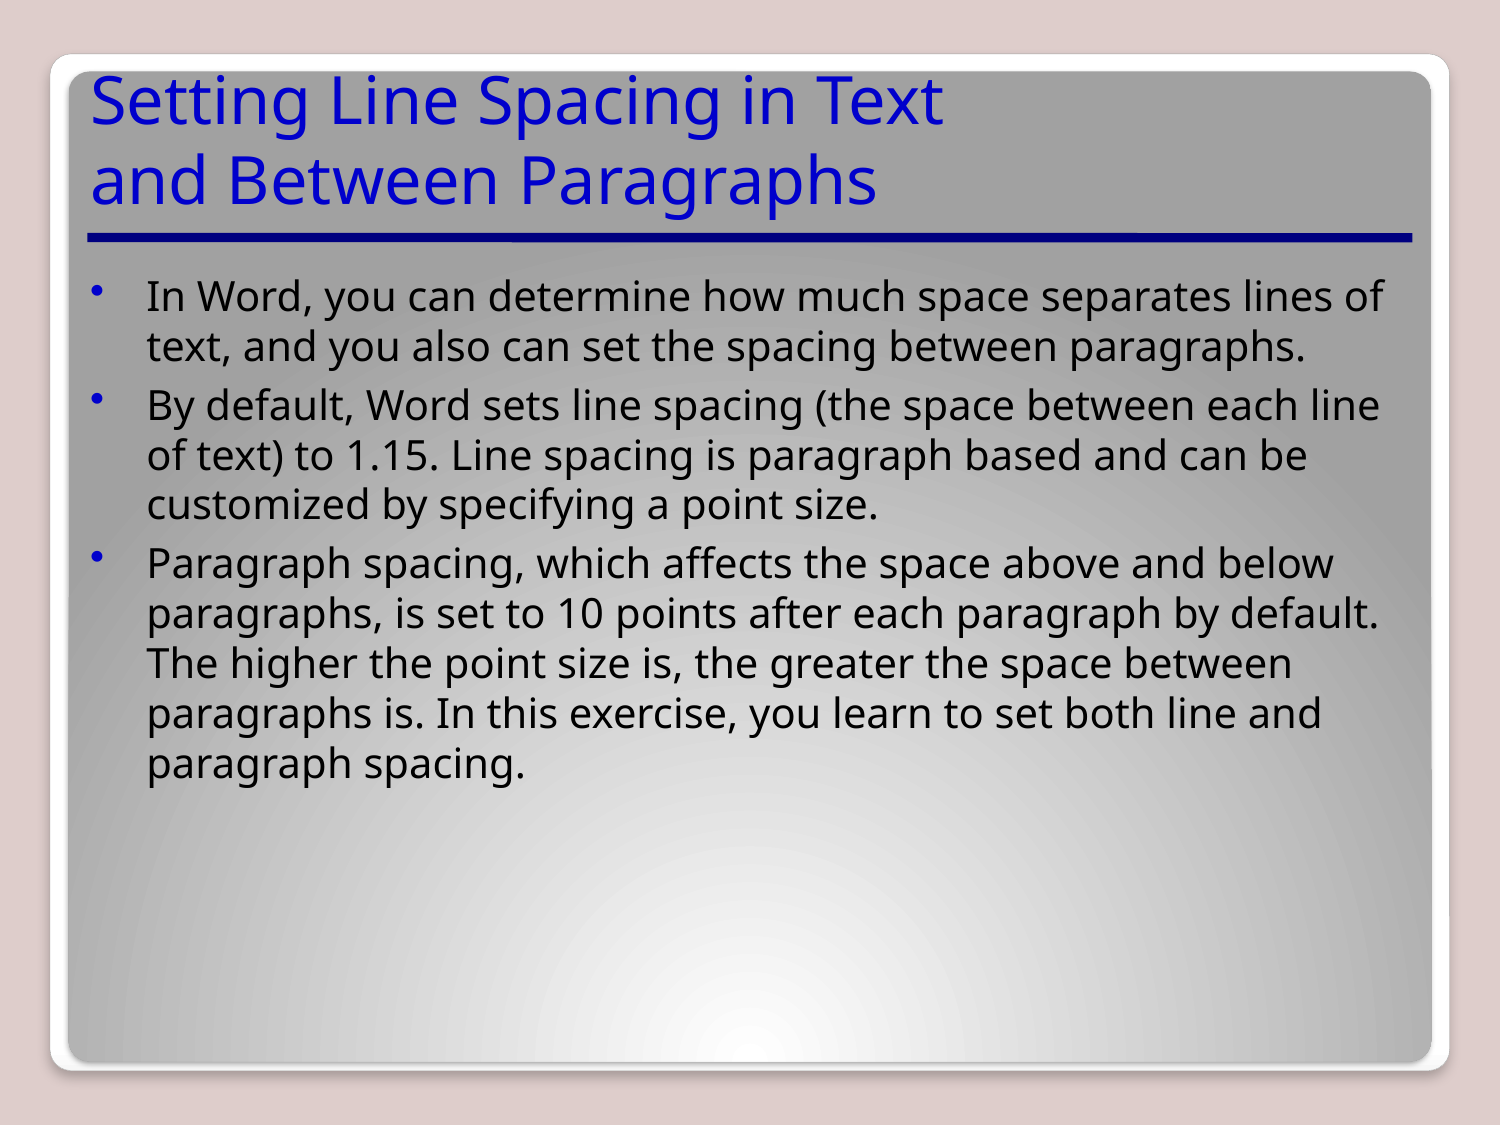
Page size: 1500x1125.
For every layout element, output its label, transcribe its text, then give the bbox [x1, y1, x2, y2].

title Setting Line Spacing in Text and Between Paragraphs [74, 74, 1426, 226]
list In Word, you can determine how much space separates lines of text, and you also can set the spacing between paragraphs. By default, Word sets line spacing (the space between each line of text) to 1.15. Line spacing is paragraph based and can be customized by specifying a point size. Paragraph spacing, which affects the space above and below paragraphs, is set to 10 points after each paragraph by default. The higher the point size is, the greater the space between paragraphs is. In this exercise, you learn to set both line and paragraph spacing. [75, 262, 1425, 1063]
